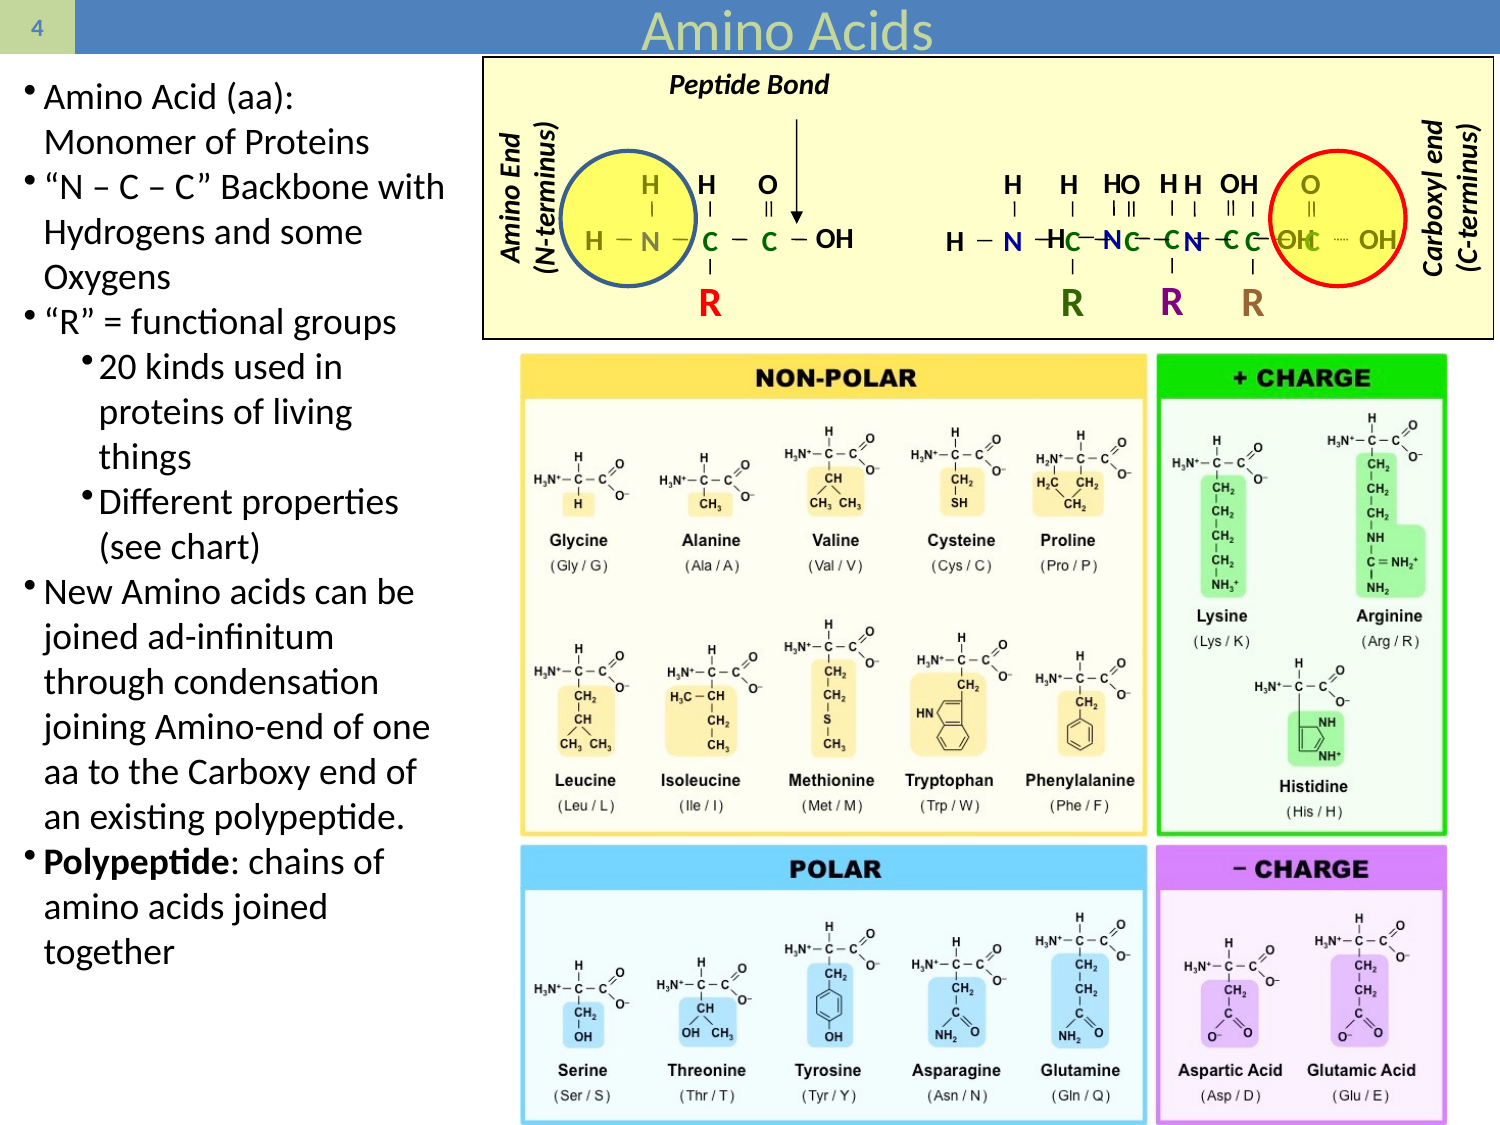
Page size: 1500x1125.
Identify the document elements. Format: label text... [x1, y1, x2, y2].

text_box [1306, 148, 1369, 156]
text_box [980, 158, 1416, 333]
text_box Amino Acid (aa): Monomer of Proteins “N – C – C” Backbone with Hydrogens and some Oxygens “R” = functional groups 20 kinds used in proteins of living things Different properties (see chart) New Amino acids can be joined ad-infinitum through condensation joining Amino-end of one aa to the Carboxy end of an existing polypeptide. Polypeptide: chains of amino acids joined together [9, 64, 462, 980]
text_box [482, 56, 1494, 339]
text_box Carboxyl end (C-terminus) [1405, 61, 1491, 336]
text_box Amino End (N-terminus) [482, 61, 568, 336]
text_box [597, 148, 660, 156]
picture [520, 353, 1448, 1125]
title Amino Acids [75, 0, 1500, 54]
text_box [922, 214, 993, 266]
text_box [677, 273, 743, 333]
text_box [584, 273, 671, 289]
text_box Peptide Bond [579, 58, 920, 108]
text_box OH [812, 211, 874, 262]
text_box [561, 158, 808, 265]
